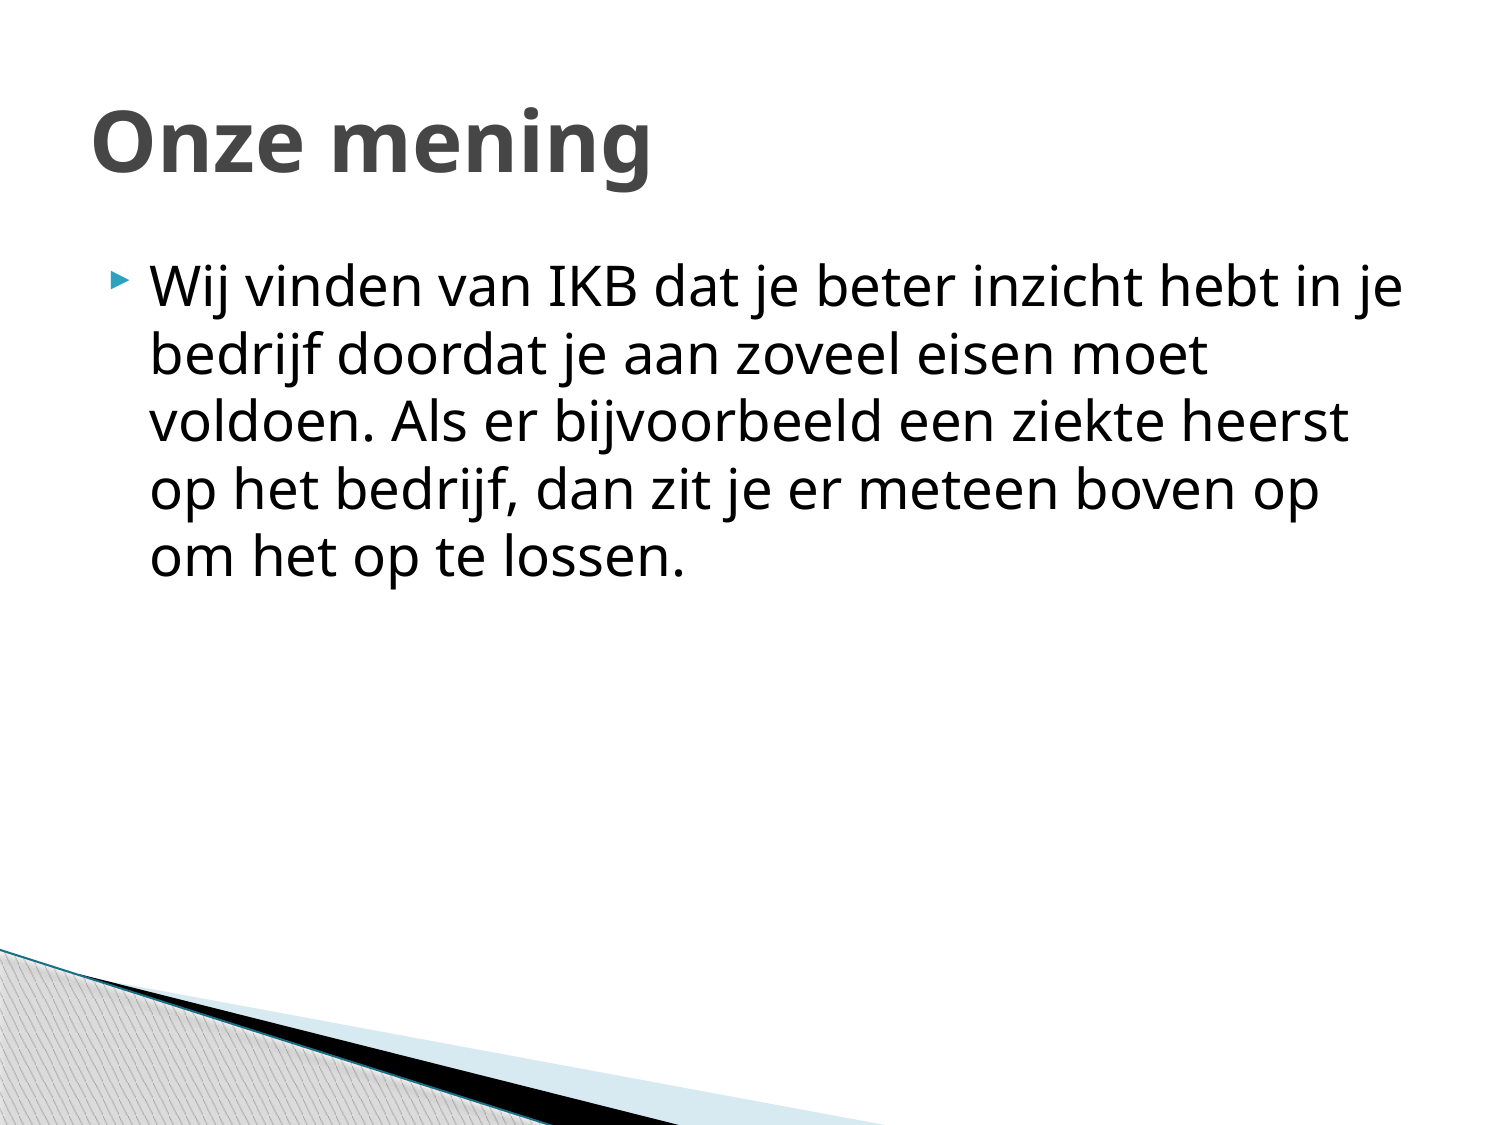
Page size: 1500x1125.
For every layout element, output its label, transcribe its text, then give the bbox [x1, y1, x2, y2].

list Wij vinden van IKB dat je beter inzicht hebt in je bedrijf doordat je aan zoveel eisen moet voldoen. Als er bijvoorbeeld een ziekte heerst op het bedrijf, dan zit je er meteen boven op om het op te lossen. [75, 243, 1425, 986]
title Onze mening [75, 45, 1425, 233]
